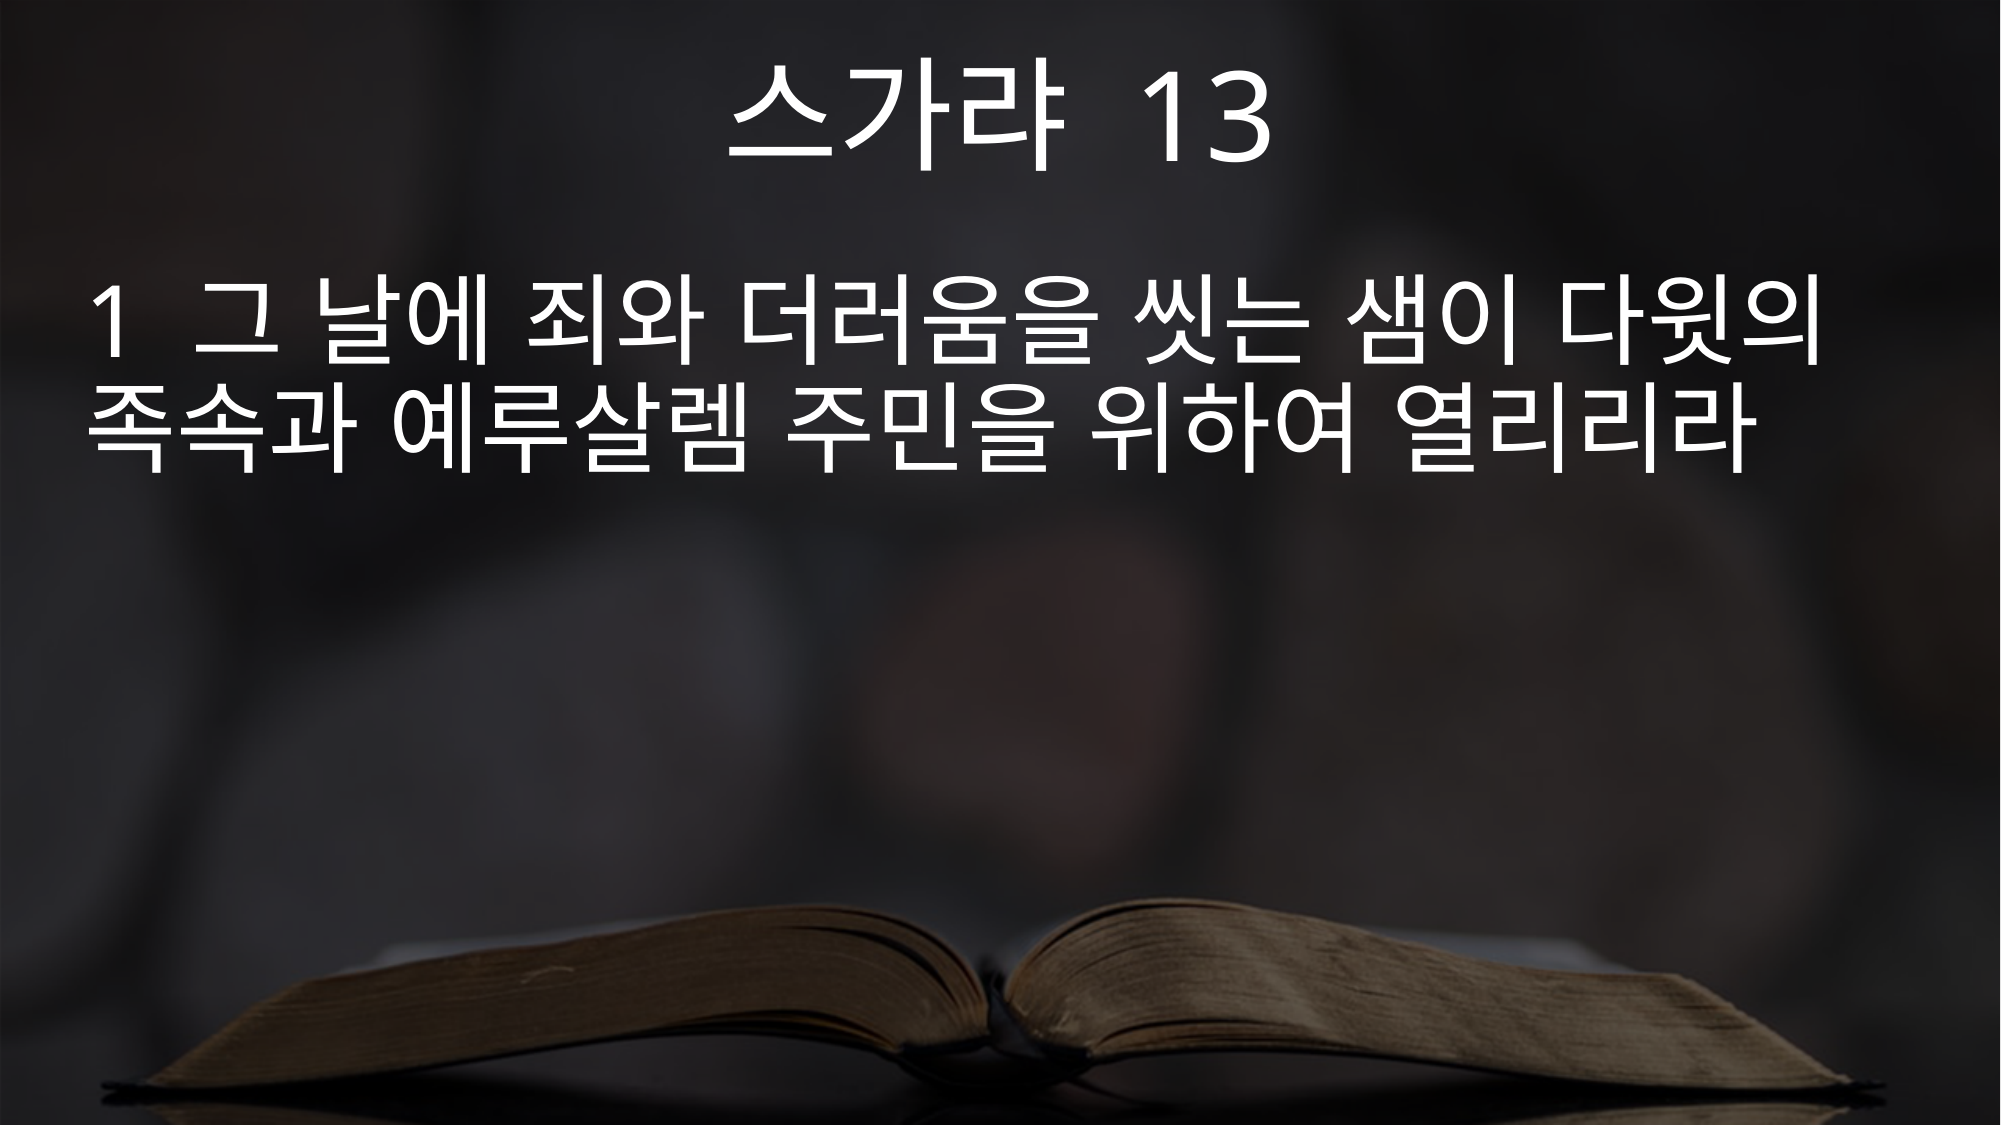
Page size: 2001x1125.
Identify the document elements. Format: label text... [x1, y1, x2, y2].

footer 스가랴 13 [0, 32, 2000, 192]
list 1 그 날에 죄와 더러움을 씻는 샘이 다윗의 족속과 예루살렘 주민을 위하여 열리리라 [69, 263, 1953, 423]
picture [0, 0, 2001, 1125]
